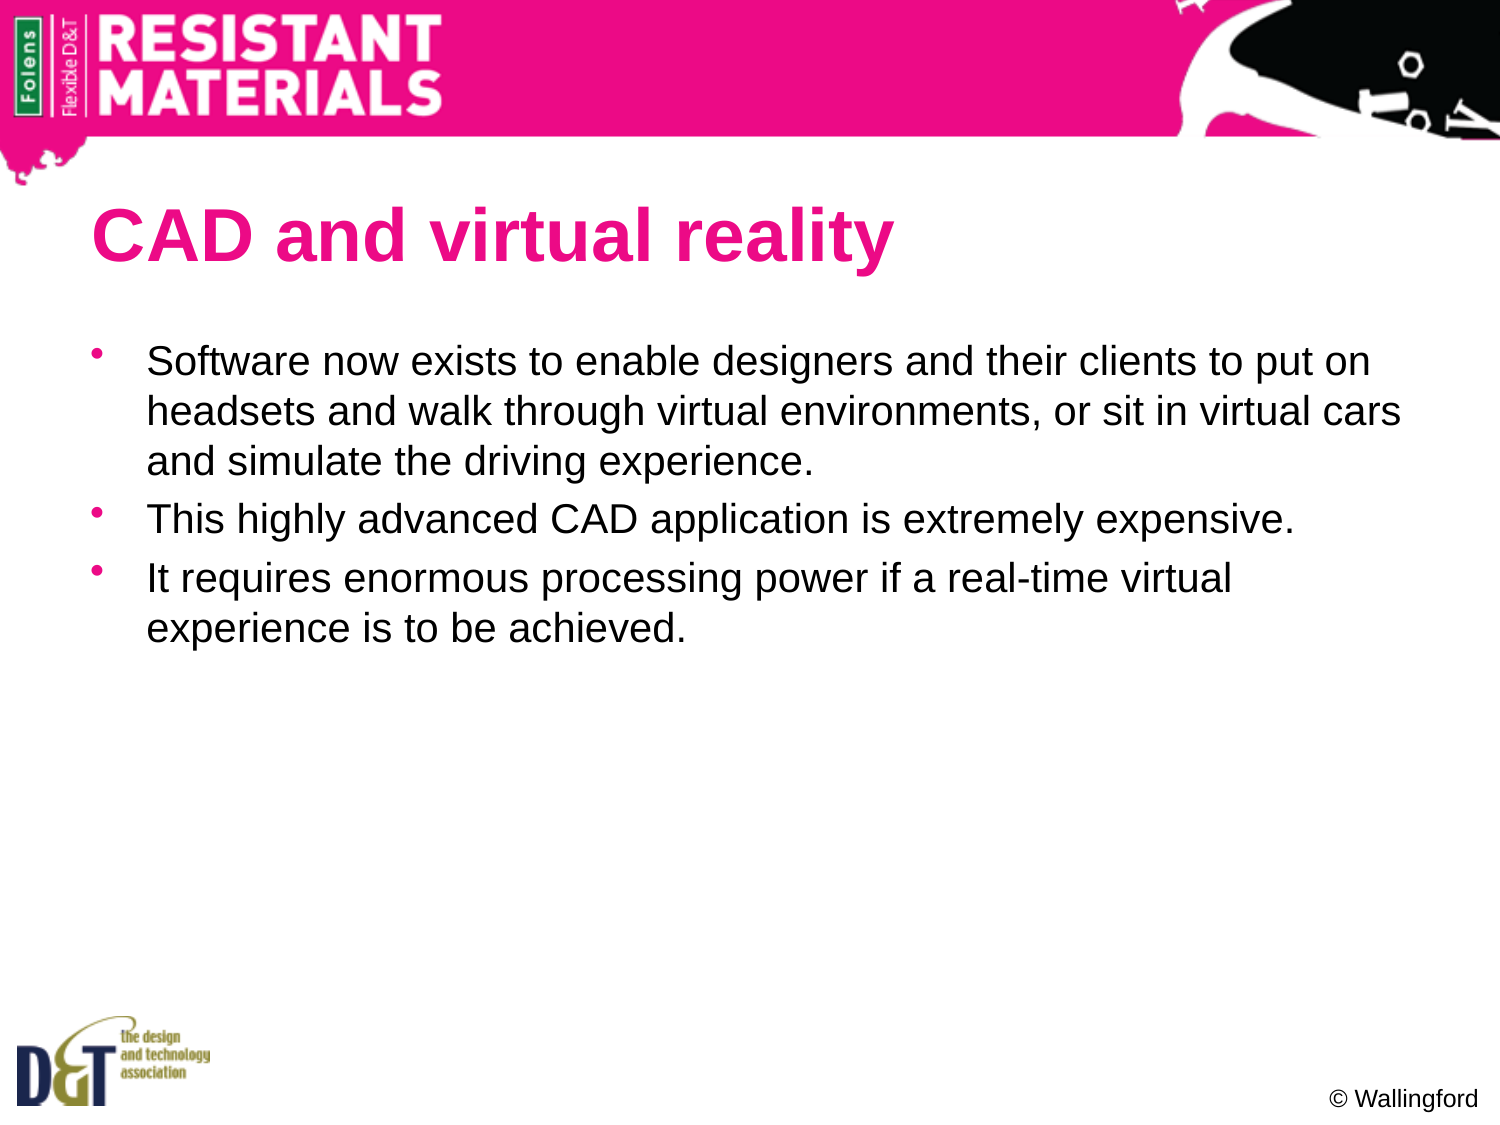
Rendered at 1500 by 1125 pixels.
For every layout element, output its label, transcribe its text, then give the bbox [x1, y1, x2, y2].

title CAD and virtual reality [76, 160, 1427, 301]
text_box © Wallingford [1257, 1074, 1495, 1125]
list Software now exists to enable designers and their clients to put on headsets and walk through virtual environments, or sit in virtual cars and simulate the driving experience. This highly advanced CAD application is extremely expensive. It requires enormous processing power if a real-time virtual experience is to be achieved. [75, 326, 1425, 1005]
picture [0, 0, 1500, 1125]
